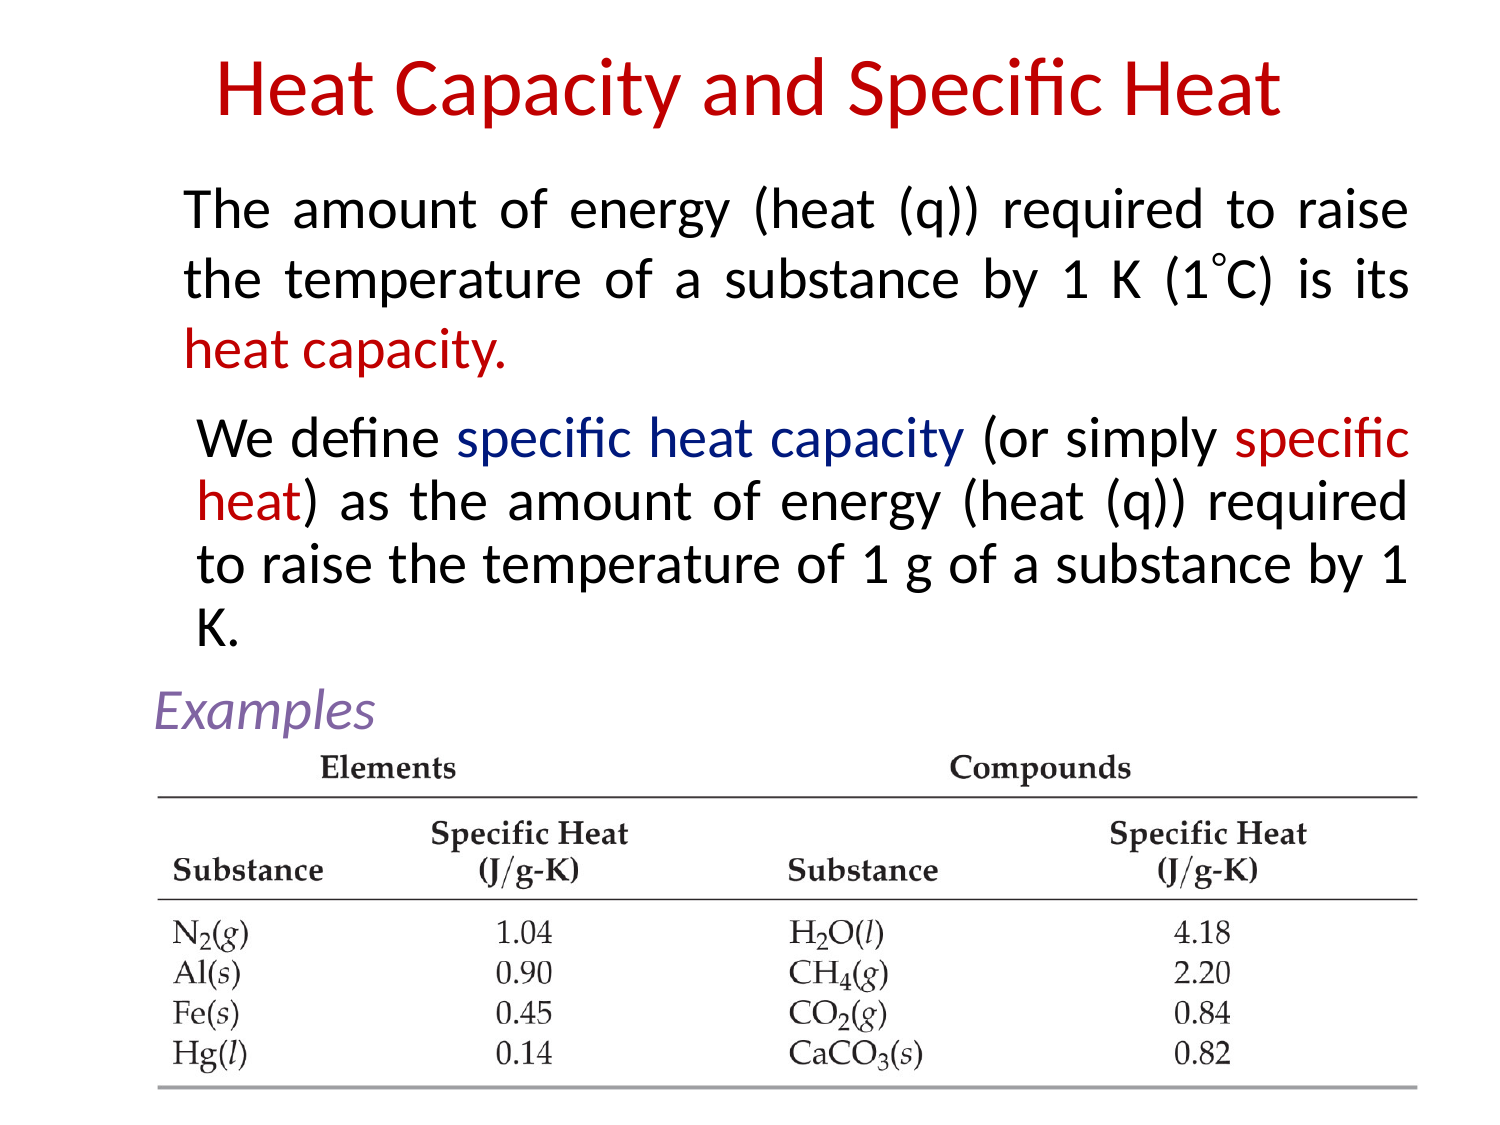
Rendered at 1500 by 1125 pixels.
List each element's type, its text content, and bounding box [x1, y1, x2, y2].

text_box We define specific heat capacity (or simply specific heat) as the amount of energy (heat (q)) required to raise the temperature of 1 g of a substance by 1 K. [125, 399, 1425, 700]
text_box Examples [139, 664, 392, 749]
text_box Heat Capacity and Specific Heat [0, 24, 1500, 213]
picture [149, 737, 1426, 1100]
text_box The amount of energy (heat (q)) required to raise the temperature of a substance by 1 K (1C) is its heat capacity. [112, 162, 1425, 400]
